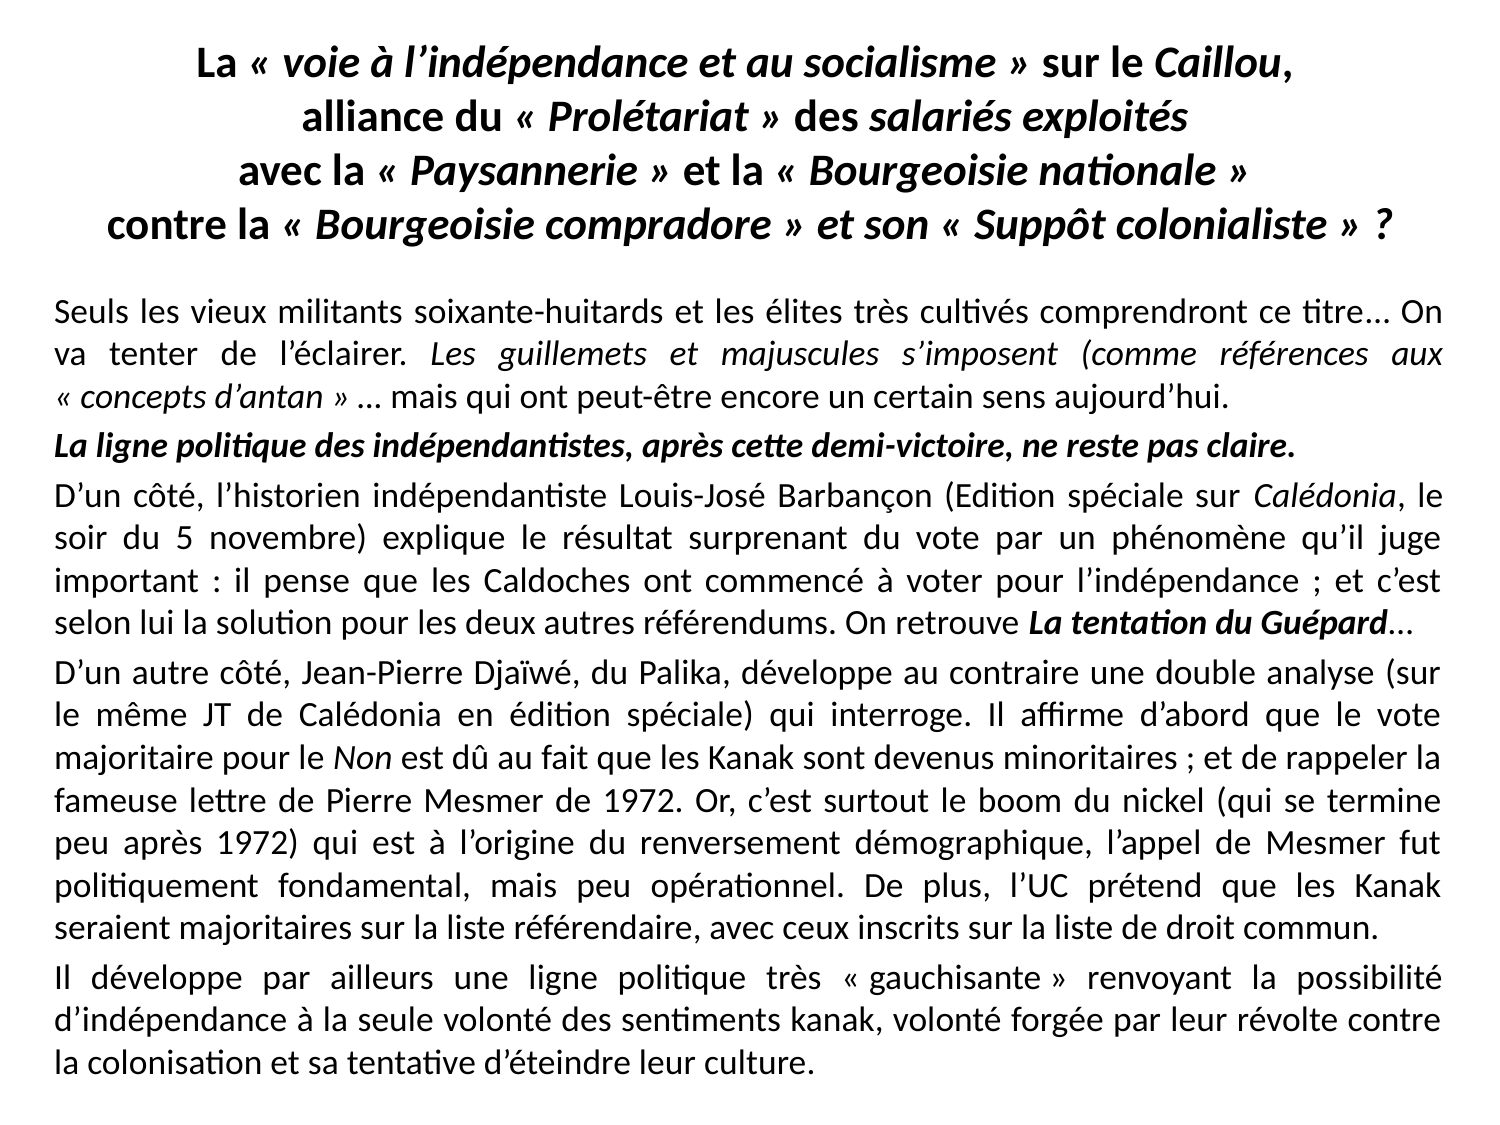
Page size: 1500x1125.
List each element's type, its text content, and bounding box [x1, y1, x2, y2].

title La « voie à l’indépendance et au socialisme » sur le Caillou, alliance du « Prolétariat » des salariés exploités avec la « Paysannerie » et la « Bourgeoisie nationale » contre la « Bourgeoisie compradore » et son « Suppôt colonialiste » ? [75, 22, 1425, 258]
list Seuls les vieux militants soixante-huitards et les élites très cultivés comprendront ce titre… On va tenter de l’éclairer. Les guillemets et majuscules s’imposent (comme références aux « concepts d’antan » … mais qui ont peut-être encore un certain sens aujourd’hui. La ligne politique des indépendantistes, après cette demi-victoire, ne reste pas claire. D’un côté, l’historien indépendantiste Louis-José Barbançon (Edition spéciale sur Calédonia, le soir du 5 novembre) explique le résultat surprenant du vote par un phénomène qu’il juge important : il pense que les Caldoches ont commencé à voter pour l’indépendance ; et c’est selon lui la solution pour les deux autres référendums. On retrouve La tentation du Guépard… D’un autre côté, Jean-Pierre Djaïwé, du Palika, développe au contraire une double analyse (sur le même JT de Calédonia en édition spéciale) qui interroge. Il affirme d’abord que le vote majoritaire pour le Non est dû au fait que les Kanak sont devenus minoritaires ; et de rappeler la fameuse lettre de Pierre Mesmer de 1972. Or, c’est surtout le boom du nickel (qui se termine peu après 1972) qui est à l’origine du renversement démographique, l’appel de Mesmer fut politiquement fondamental, mais peu opérationnel. De plus, l’UC prétend que les Kanak seraient majoritaires sur la liste référendaire, avec ceux inscrits sur la liste de droit commun. Il développe par ailleurs une ligne politique très « gauchisante » renvoyant la possibilité d’indépendance à la seule volonté des sentiments kanak, volonté forgée par leur révolte contre la colonisation et sa tentative d’éteindre leur culture. [39, 280, 1459, 1104]
